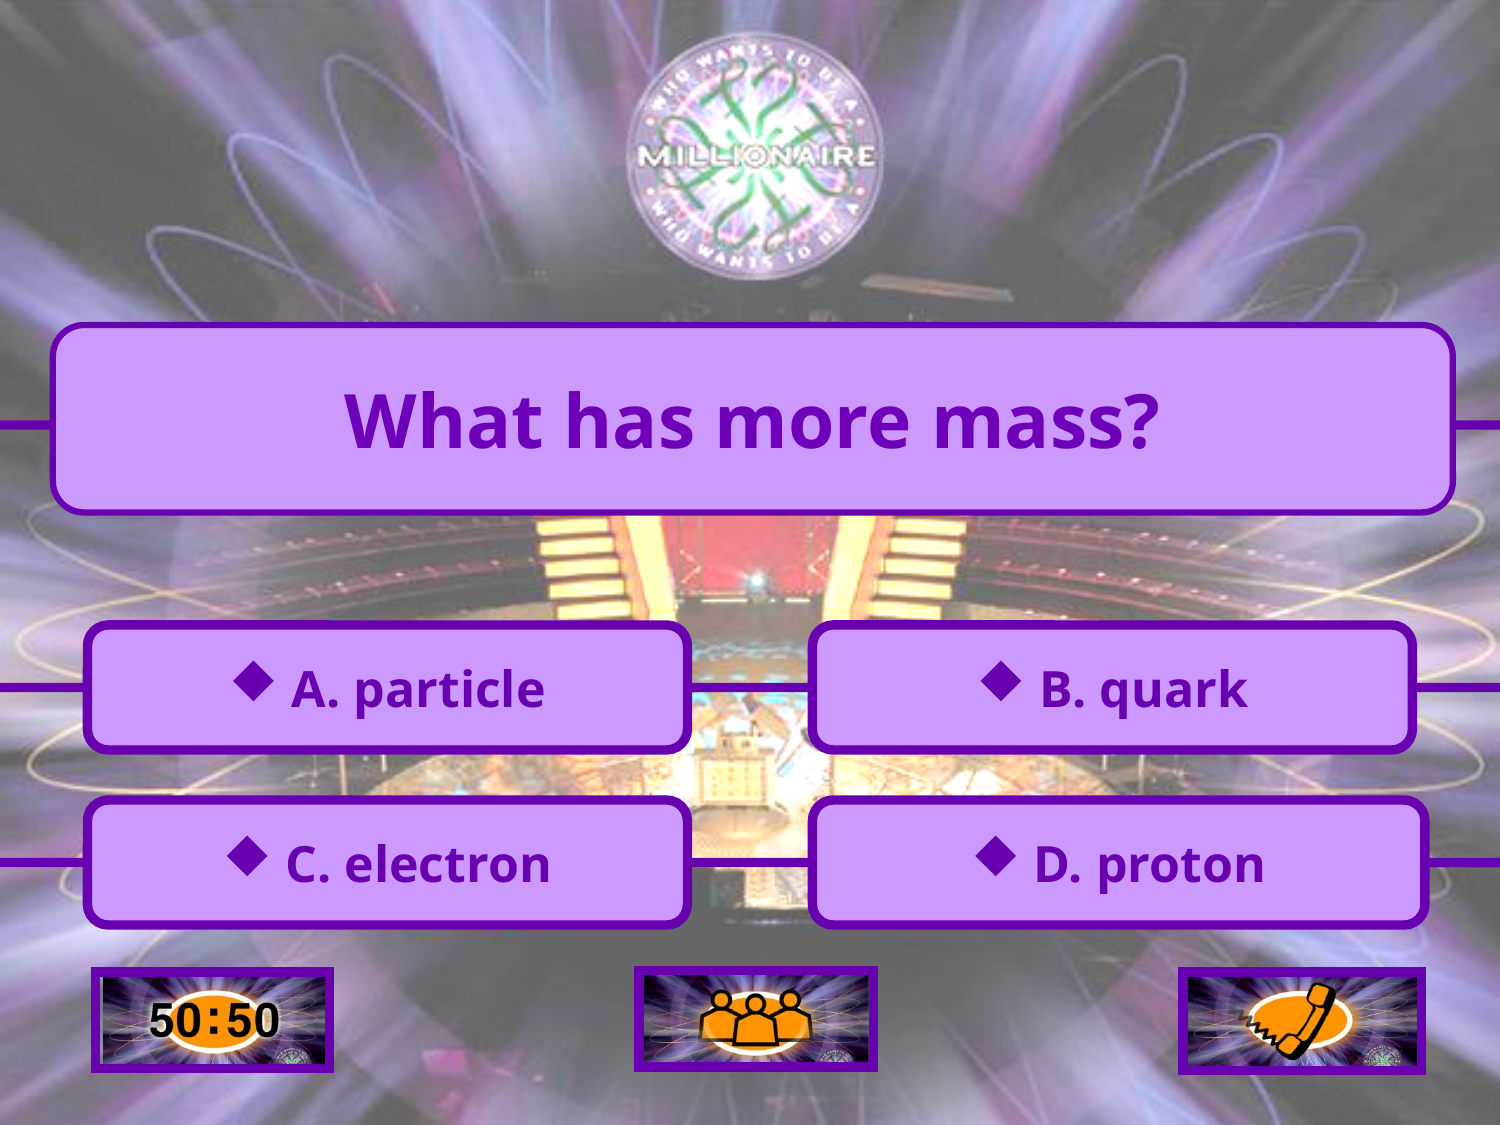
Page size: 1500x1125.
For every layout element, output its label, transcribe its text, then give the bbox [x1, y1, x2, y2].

picture [1187, 976, 1418, 1066]
text_box A. particle [87, 624, 688, 751]
text_box C. electron [87, 799, 688, 926]
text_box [0, 324, 1500, 513]
text_box D. proton [812, 799, 1425, 926]
text_box B. quark [812, 624, 1413, 751]
picture [99, 976, 326, 1065]
picture [643, 974, 869, 1063]
